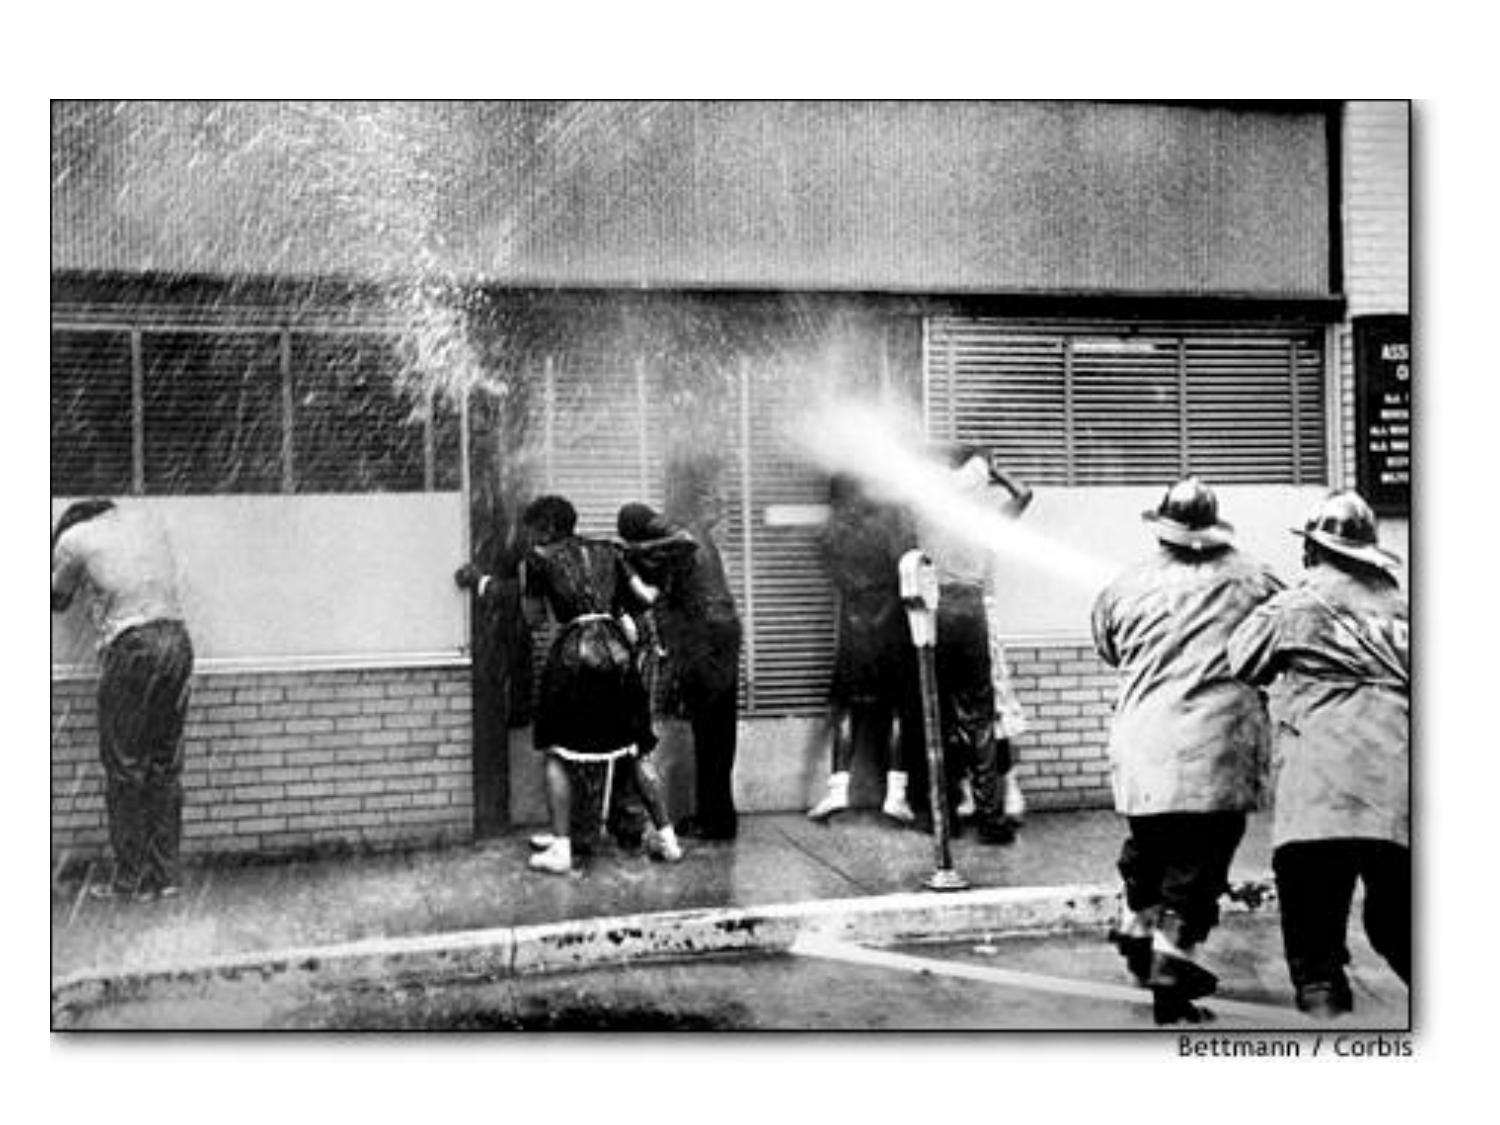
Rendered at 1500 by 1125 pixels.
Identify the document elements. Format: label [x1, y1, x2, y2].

picture [49, 99, 1443, 1063]
